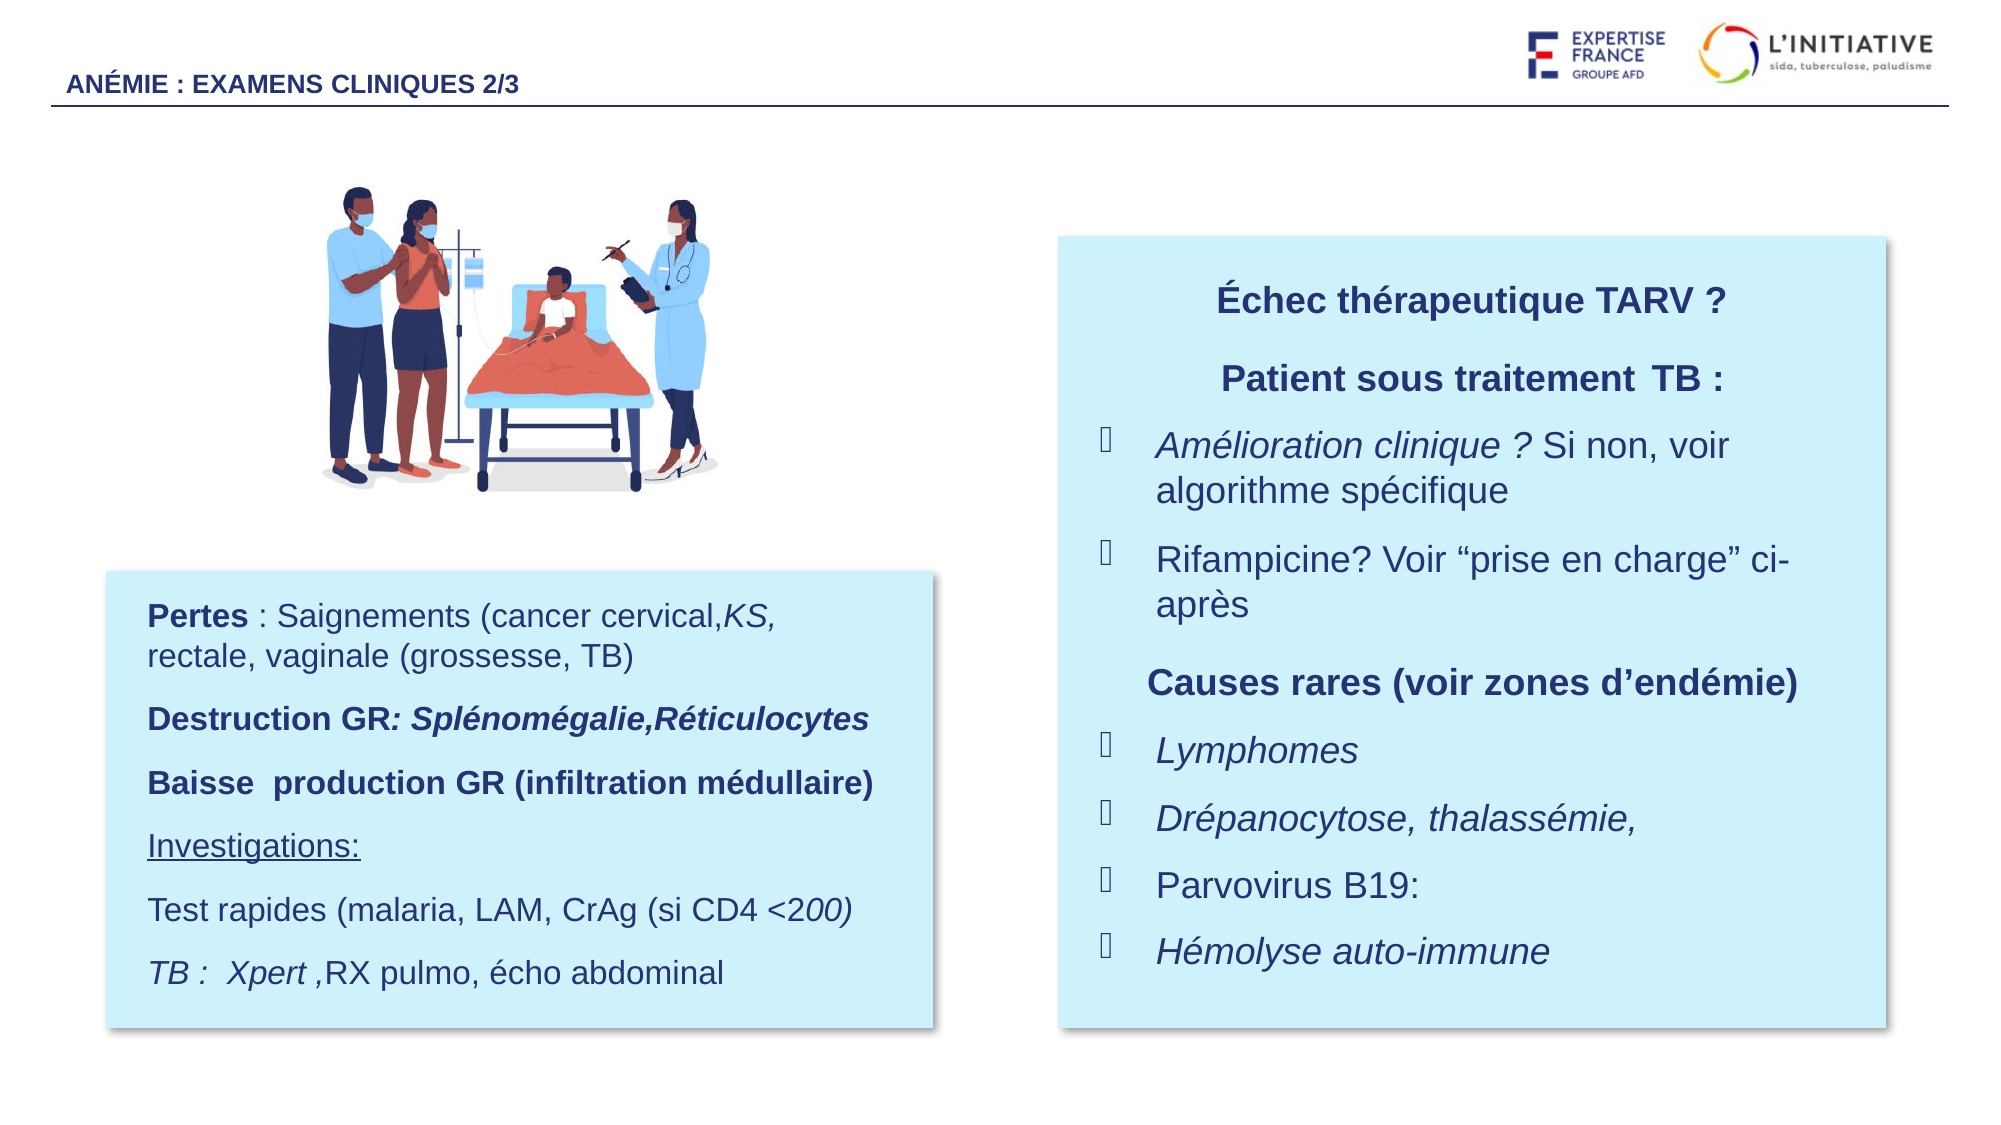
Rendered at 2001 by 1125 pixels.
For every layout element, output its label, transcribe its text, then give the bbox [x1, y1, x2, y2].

text_box échec thérapeutique TARV ? Patient sous traitement TB : Amélioration clinique ? Si non, voir algorithme spécifique Rifampicine? Voir “prise en charge” ci-après Causes rares (voir zones d’endémie) Lymphomes Drépanocytose, thalassémie, Parvovirus B19: Hémolyse auto-immune [1084, 268, 1860, 980]
text_box [106, 571, 933, 1028]
text_box [1058, 236, 1886, 1028]
picture [1514, 0, 1956, 106]
title Anémie : Examens cliniques 2/3 [50, 16, 1950, 107]
picture [265, 135, 774, 543]
list Pertes : Saignements (cancer cervical,KS, rectale, vaginale (grossesse, TB) Destruction GR: Splénomégalie,Réticulocytes Baisse production GR (infiltration médullaire) Investigations: Test rapides (malaria, LAM, CrAg (si CD4 <200) TB : Xpert ,RX pulmo, écho abdominal [131, 586, 907, 1013]
